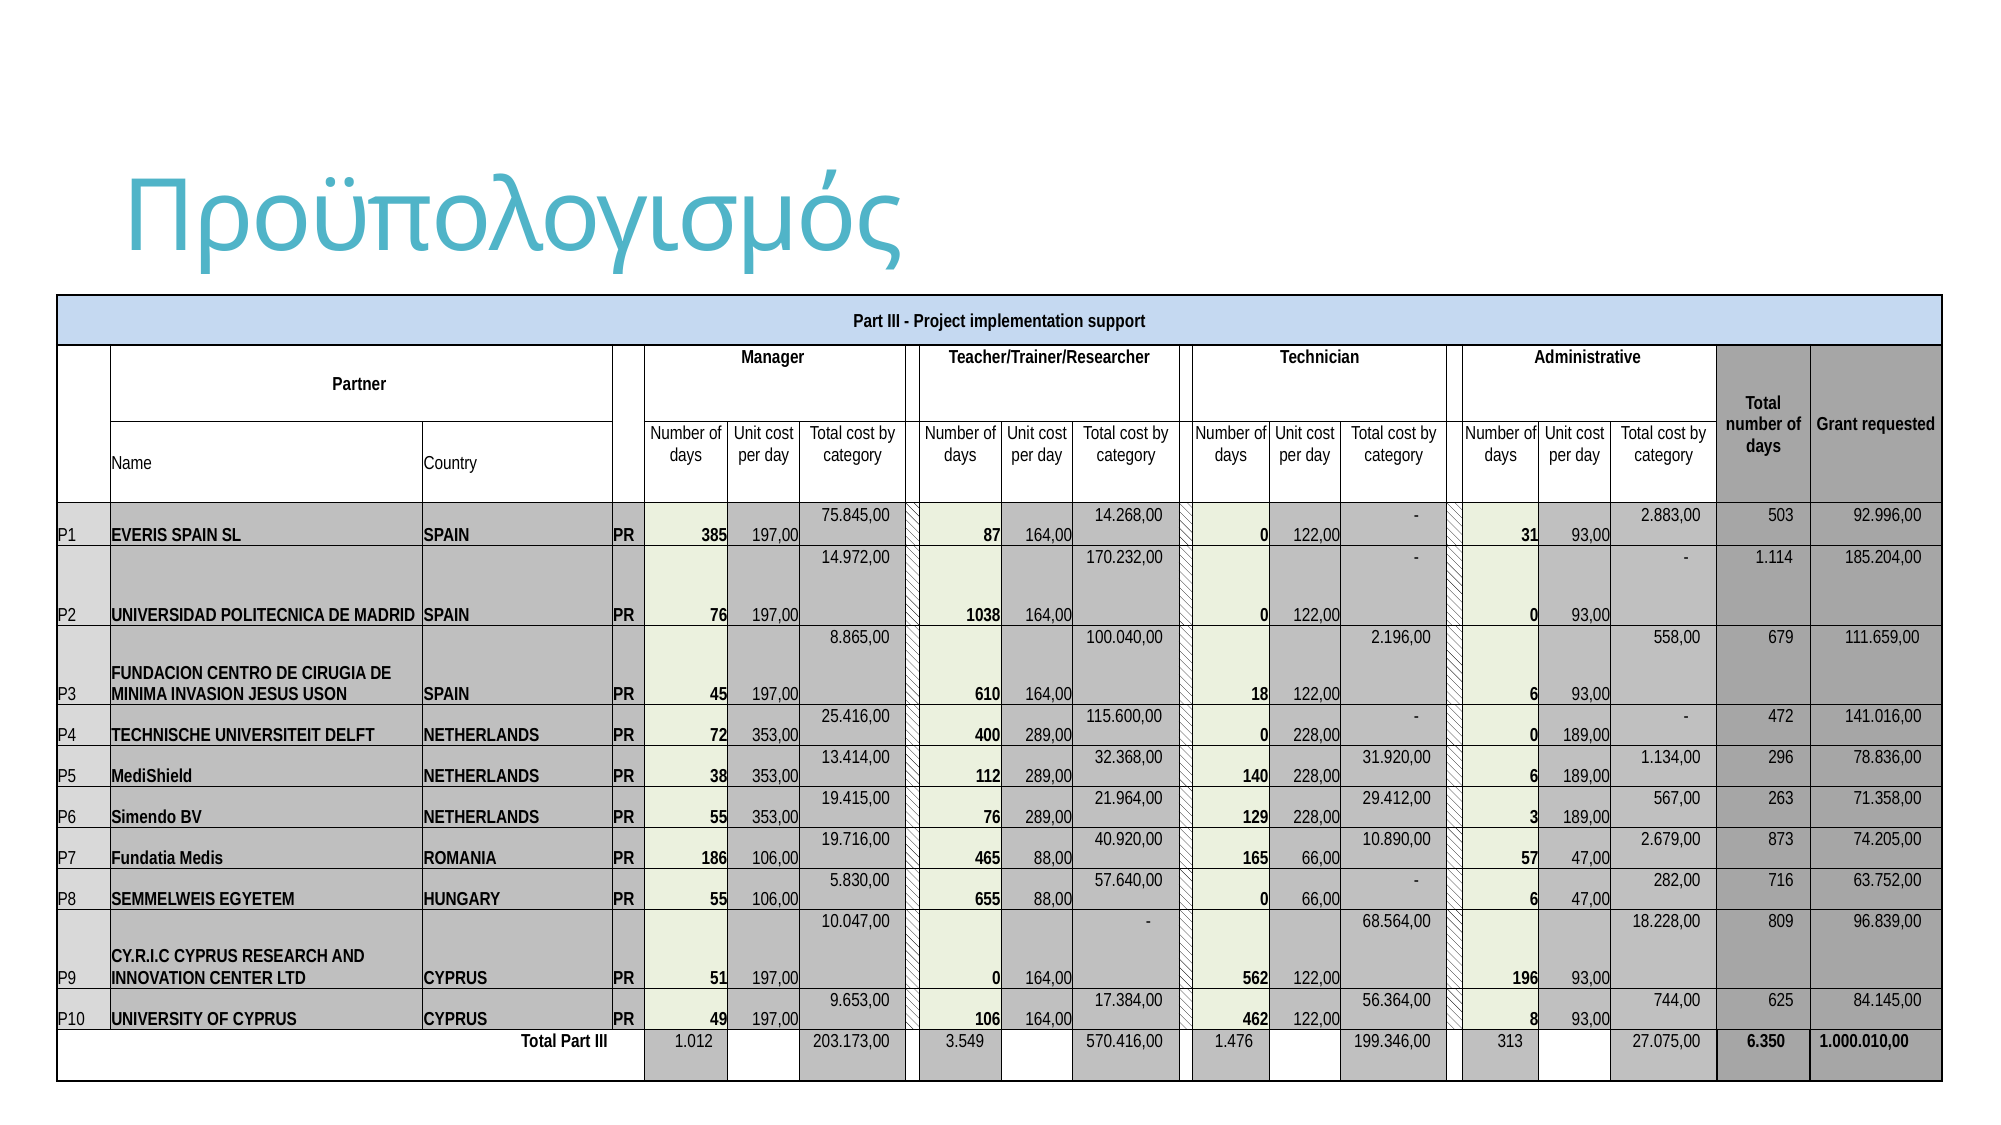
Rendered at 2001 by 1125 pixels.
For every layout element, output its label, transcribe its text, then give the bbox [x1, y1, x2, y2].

table_cell 47,00 [1539, 828, 1610, 868]
table_cell 296 [1717, 746, 1810, 786]
table_cell 63.752,00 [1811, 869, 1941, 909]
table_cell 3.549 [920, 1030, 1001, 1080]
table_cell 38 [645, 746, 727, 786]
table_cell P8 [58, 869, 110, 909]
table_cell 0 [1193, 869, 1269, 909]
table_cell 5.830,00 [800, 869, 905, 909]
table_cell 106 [920, 989, 1001, 1029]
table_cell 189,00 [1539, 705, 1610, 745]
table_cell SEMMELWEIS EGYETEM [111, 869, 422, 909]
table_cell 2.679,00 [1611, 828, 1716, 868]
table_cell [1002, 1030, 1072, 1080]
table_cell 6.350 [1718, 1030, 1809, 1080]
table_cell Technician [1193, 346, 1446, 421]
table_cell 93,00 [1539, 989, 1610, 1029]
table_cell 13.414,00 [800, 746, 905, 786]
table_cell Unit cost per day [728, 422, 799, 502]
table_cell Administrative [1463, 346, 1716, 421]
table_cell 570.416,00 [1073, 1030, 1179, 1080]
table_cell [58, 346, 110, 422]
table_cell [1447, 346, 1462, 421]
table_cell [906, 869, 919, 909]
table_cell 385 [645, 503, 727, 545]
table_cell Total cost by category [800, 422, 905, 502]
table_cell 289,00 [1002, 746, 1072, 786]
table_cell [906, 705, 919, 745]
table_cell [1180, 1030, 1192, 1080]
table_cell 57 [1463, 828, 1538, 868]
table_cell 353,00 [728, 787, 799, 827]
table_cell 228,00 [1270, 787, 1340, 827]
table_cell 164,00 [1002, 546, 1072, 625]
table_cell 164,00 [1002, 503, 1072, 545]
table_cell 263 [1717, 787, 1810, 827]
table_cell P9 [58, 910, 110, 988]
table_cell PR [613, 746, 644, 786]
table_cell 27.075,00 [1611, 1030, 1716, 1080]
table_cell Total Part III [111, 1030, 612, 1080]
table_cell 122,00 [1270, 626, 1340, 704]
table_cell 0 [920, 910, 1001, 988]
table_cell 10.047,00 [800, 910, 905, 988]
table_cell 164,00 [1002, 626, 1072, 704]
table_cell EVERIS SPAIN SL [111, 503, 422, 545]
table_cell 74.205,00 [1811, 828, 1941, 868]
table_cell 93,00 [1539, 910, 1610, 988]
table_cell [906, 626, 919, 704]
table_cell [1180, 989, 1192, 1029]
table_cell [906, 503, 919, 545]
table_cell Unit cost per day [1002, 422, 1072, 502]
table_cell [1447, 989, 1462, 1029]
table_cell PR [613, 626, 644, 704]
table_cell [612, 1030, 644, 1080]
table_cell 19.716,00 [800, 828, 905, 868]
table_cell [1180, 828, 1192, 868]
table_cell 189,00 [1539, 787, 1610, 827]
table_cell PR [613, 503, 644, 545]
table_cell P10 [58, 989, 110, 1029]
table_cell 18 [1193, 626, 1269, 704]
table_cell 189,00 [1539, 746, 1610, 786]
table_cell 289,00 [1002, 787, 1072, 827]
table_cell 744,00 [1611, 989, 1716, 1029]
table_cell 88,00 [1002, 869, 1072, 909]
table_cell 106,00 [728, 869, 799, 909]
table_cell 88,00 [1002, 828, 1072, 868]
table_cell - [1611, 705, 1716, 745]
table_cell [906, 346, 919, 421]
table_cell PR [613, 869, 644, 909]
table_cell 8.865,00 [800, 626, 905, 704]
table_cell 66,00 [1270, 869, 1340, 909]
table_cell [906, 989, 919, 1029]
table_cell 6 [1463, 869, 1538, 909]
table_cell NETHERLANDS [423, 787, 612, 827]
table_cell PR [613, 546, 644, 625]
table_cell 19.415,00 [800, 787, 905, 827]
table_cell 503 [1717, 503, 1810, 545]
table_cell 558,00 [1611, 626, 1716, 704]
table_cell 6 [1463, 746, 1538, 786]
table_cell 68.564,00 [1341, 910, 1446, 988]
table_cell - [1341, 546, 1446, 625]
table_cell [1180, 422, 1192, 502]
table_cell 122,00 [1270, 910, 1340, 988]
table_cell 21.964,00 [1073, 787, 1179, 827]
table_cell 2.883,00 [1611, 503, 1716, 545]
table_cell 93,00 [1539, 546, 1610, 625]
table_cell 25.416,00 [800, 705, 905, 745]
table_cell 1.476 [1193, 1030, 1269, 1080]
table_cell 809 [1717, 910, 1810, 988]
table_cell [1447, 422, 1462, 502]
table_cell 0 [1193, 705, 1269, 745]
table_cell Fundatia Medis [111, 828, 422, 868]
table_cell MediShield [111, 746, 422, 786]
table_cell SPAIN [423, 503, 612, 545]
table_cell P2 [58, 546, 110, 625]
table_cell Grant requested [1811, 346, 1941, 502]
table_cell Unit cost per day [1539, 422, 1610, 502]
table_cell - [1341, 869, 1446, 909]
table_cell [906, 746, 919, 786]
table_cell 112 [920, 746, 1001, 786]
table_cell 203.173,00 [800, 1030, 905, 1080]
table_cell [1447, 869, 1462, 909]
table_cell 197,00 [728, 546, 799, 625]
table_cell Country [423, 422, 612, 502]
table_cell 32.368,00 [1073, 746, 1179, 786]
table_cell [1180, 910, 1192, 988]
table_cell - [1341, 503, 1446, 545]
table_cell [58, 1030, 111, 1080]
table_cell [1180, 503, 1192, 545]
table_cell [1447, 626, 1462, 704]
table_cell [1447, 828, 1462, 868]
table_cell 14.268,00 [1073, 503, 1179, 545]
table_cell 9.653,00 [800, 989, 905, 1029]
table_cell PR [613, 910, 644, 988]
table_cell 197,00 [728, 503, 799, 545]
table_cell 462 [1193, 989, 1269, 1029]
table_cell 472 [1717, 705, 1810, 745]
table_cell 228,00 [1270, 746, 1340, 786]
title Προϋπολογισμός [107, 81, 1875, 294]
table_cell Number of days [1463, 422, 1538, 502]
table_cell PR [613, 705, 644, 745]
table_cell 78.836,00 [1811, 746, 1941, 786]
table_cell 55 [645, 869, 727, 909]
table_cell [1180, 626, 1192, 704]
table_cell [1270, 1030, 1340, 1080]
table_cell - [1073, 910, 1179, 988]
table_cell 129 [1193, 787, 1269, 827]
table_cell 679 [1717, 626, 1810, 704]
table_cell 2.196,00 [1341, 626, 1446, 704]
table_cell SPAIN [423, 626, 612, 704]
table_cell [906, 910, 919, 988]
table_cell 0 [1463, 546, 1538, 625]
table_cell [906, 828, 919, 868]
table_cell 140 [1193, 746, 1269, 786]
table_cell P6 [58, 787, 110, 827]
table_cell [1180, 546, 1192, 625]
table_cell 655 [920, 869, 1001, 909]
table_cell 165 [1193, 828, 1269, 868]
table_cell 0 [1193, 503, 1269, 545]
table_cell CY.R.I.C CYPRUS RESEARCH AND INNOVATION CENTER LTD [111, 910, 422, 988]
table_cell 29.412,00 [1341, 787, 1446, 827]
table_cell [1447, 503, 1462, 545]
table_cell [1180, 787, 1192, 827]
table_cell 465 [920, 828, 1001, 868]
table_cell Total cost by category [1611, 422, 1716, 502]
table_cell FUNDACION CENTRO DE CIRUGIA DE MINIMA INVASION JESUS USON [111, 626, 422, 704]
table_cell 567,00 [1611, 787, 1716, 827]
table_cell 141.016,00 [1811, 705, 1941, 745]
table_cell NETHERLANDS [423, 705, 612, 745]
table_cell 1.000.010,00 [1811, 1030, 1941, 1080]
table_cell 31 [1463, 503, 1538, 545]
table_cell [1447, 546, 1462, 625]
table_cell [728, 1030, 799, 1080]
table_cell 164,00 [1002, 910, 1072, 988]
table_cell [613, 346, 644, 502]
table_cell 47,00 [1539, 869, 1610, 909]
table_cell [1180, 705, 1192, 745]
table_cell [1180, 746, 1192, 786]
table_cell 14.972,00 [800, 546, 905, 625]
table_cell 716 [1717, 869, 1810, 909]
table_cell 115.600,00 [1073, 705, 1179, 745]
table_cell 6 [1463, 626, 1538, 704]
table_cell 1.134,00 [1611, 746, 1716, 786]
table_cell [906, 422, 919, 502]
table_cell 0 [1463, 705, 1538, 745]
table_cell 72 [645, 705, 727, 745]
table_cell 92.996,00 [1811, 503, 1941, 545]
table_cell CYPRUS [423, 910, 612, 988]
table_cell 87 [920, 503, 1001, 545]
table_cell Number of days [1193, 422, 1269, 502]
table_cell Manager [645, 346, 905, 421]
table_cell 313 [1463, 1030, 1538, 1080]
table_cell [58, 422, 110, 502]
table_cell Total cost by category [1073, 422, 1179, 502]
table_cell 71.358,00 [1811, 787, 1941, 827]
table_cell - [1611, 546, 1716, 625]
table_cell 100.040,00 [1073, 626, 1179, 704]
table_cell [1447, 705, 1462, 745]
table_cell 625 [1717, 989, 1810, 1029]
table_header Part III - Project implementation support [58, 296, 1941, 344]
table_cell 1038 [920, 546, 1001, 625]
table_cell [1539, 1030, 1610, 1080]
table_cell 197,00 [728, 626, 799, 704]
table_cell P3 [58, 626, 110, 704]
table_cell UNIVERSIDAD POLITECNICA DE MADRID [111, 546, 422, 625]
table_cell 10.890,00 [1341, 828, 1446, 868]
table_cell 1.114 [1717, 546, 1810, 625]
table_cell 55 [645, 787, 727, 827]
table_cell 196 [1463, 910, 1538, 988]
table_cell NETHERLANDS [423, 746, 612, 786]
table_cell 353,00 [728, 746, 799, 786]
table_cell Unit cost per day [1270, 422, 1340, 502]
table_cell Teacher/Trainer/Researcher [920, 346, 1179, 421]
table_cell 122,00 [1270, 546, 1340, 625]
table_cell 873 [1717, 828, 1810, 868]
table_cell 57.640,00 [1073, 869, 1179, 909]
table_cell 353,00 [728, 705, 799, 745]
table_cell 75.845,00 [800, 503, 905, 545]
table_cell 282,00 [1611, 869, 1716, 909]
table_cell [906, 787, 919, 827]
table_cell Number of days [920, 422, 1001, 502]
table_cell 122,00 [1270, 989, 1340, 1029]
table_cell 199.346,00 [1341, 1030, 1446, 1080]
table_cell 17.384,00 [1073, 989, 1179, 1029]
table_cell 197,00 [728, 910, 799, 988]
table_cell TECHNISCHE UNIVERSITEIT DELFT [111, 705, 422, 745]
table_cell 76 [645, 546, 727, 625]
table_cell 610 [920, 626, 1001, 704]
table_cell Total number of days [1717, 346, 1810, 502]
table_cell 76 [920, 787, 1001, 827]
table_cell PR [613, 989, 644, 1029]
table_cell - [1341, 705, 1446, 745]
table_cell 0 [1193, 546, 1269, 625]
table_cell 96.839,00 [1811, 910, 1941, 988]
table_cell P5 [58, 746, 110, 786]
table_cell 186 [645, 828, 727, 868]
table_cell 49 [645, 989, 727, 1029]
table_cell Simendo BV [111, 787, 422, 827]
table_cell [1447, 787, 1462, 827]
table_cell Total cost by category [1341, 422, 1446, 502]
table_cell 40.920,00 [1073, 828, 1179, 868]
table_cell [1180, 869, 1192, 909]
table_cell 1.012 [645, 1030, 727, 1080]
table_cell PR [613, 787, 644, 827]
table_cell 45 [645, 626, 727, 704]
table_cell Partner [111, 346, 612, 421]
table_cell CYPRUS [423, 989, 612, 1029]
table_cell 185.204,00 [1811, 546, 1941, 625]
table_cell [906, 1030, 919, 1080]
table_cell Number of days [645, 422, 727, 502]
table_cell 84.145,00 [1811, 989, 1941, 1029]
table_cell 8 [1463, 989, 1538, 1029]
table_cell 3 [1463, 787, 1538, 827]
table_cell 18.228,00 [1611, 910, 1716, 988]
table_cell 400 [920, 705, 1001, 745]
table_cell HUNGARY [423, 869, 612, 909]
table_cell 51 [645, 910, 727, 988]
table_cell P4 [58, 705, 110, 745]
table_cell 197,00 [728, 989, 799, 1029]
table_cell [1447, 910, 1462, 988]
table_cell [1447, 746, 1462, 786]
table_cell 164,00 [1002, 989, 1072, 1029]
table_cell 66,00 [1270, 828, 1340, 868]
table_cell [1447, 1030, 1462, 1080]
table_cell UNIVERSITY OF CYPRUS [111, 989, 422, 1029]
table_cell [1180, 346, 1192, 421]
table_cell 31.920,00 [1341, 746, 1446, 786]
table_cell 289,00 [1002, 705, 1072, 745]
table_cell 106,00 [728, 828, 799, 868]
table_cell 93,00 [1539, 503, 1610, 545]
table_cell P7 [58, 828, 110, 868]
table_cell ROMANIA [423, 828, 612, 868]
table_cell 122,00 [1270, 503, 1340, 545]
table_cell 56.364,00 [1341, 989, 1446, 1029]
table_cell P1 [58, 503, 110, 545]
table_cell [906, 546, 919, 625]
table_cell SPAIN [423, 546, 612, 625]
table_cell Name [111, 422, 422, 502]
table_cell 93,00 [1539, 626, 1610, 704]
table_cell 111.659,00 [1811, 626, 1941, 704]
table_cell 170.232,00 [1073, 546, 1179, 625]
table_cell 562 [1193, 910, 1269, 988]
table_cell 228,00 [1270, 705, 1340, 745]
table_cell PR [613, 828, 644, 868]
